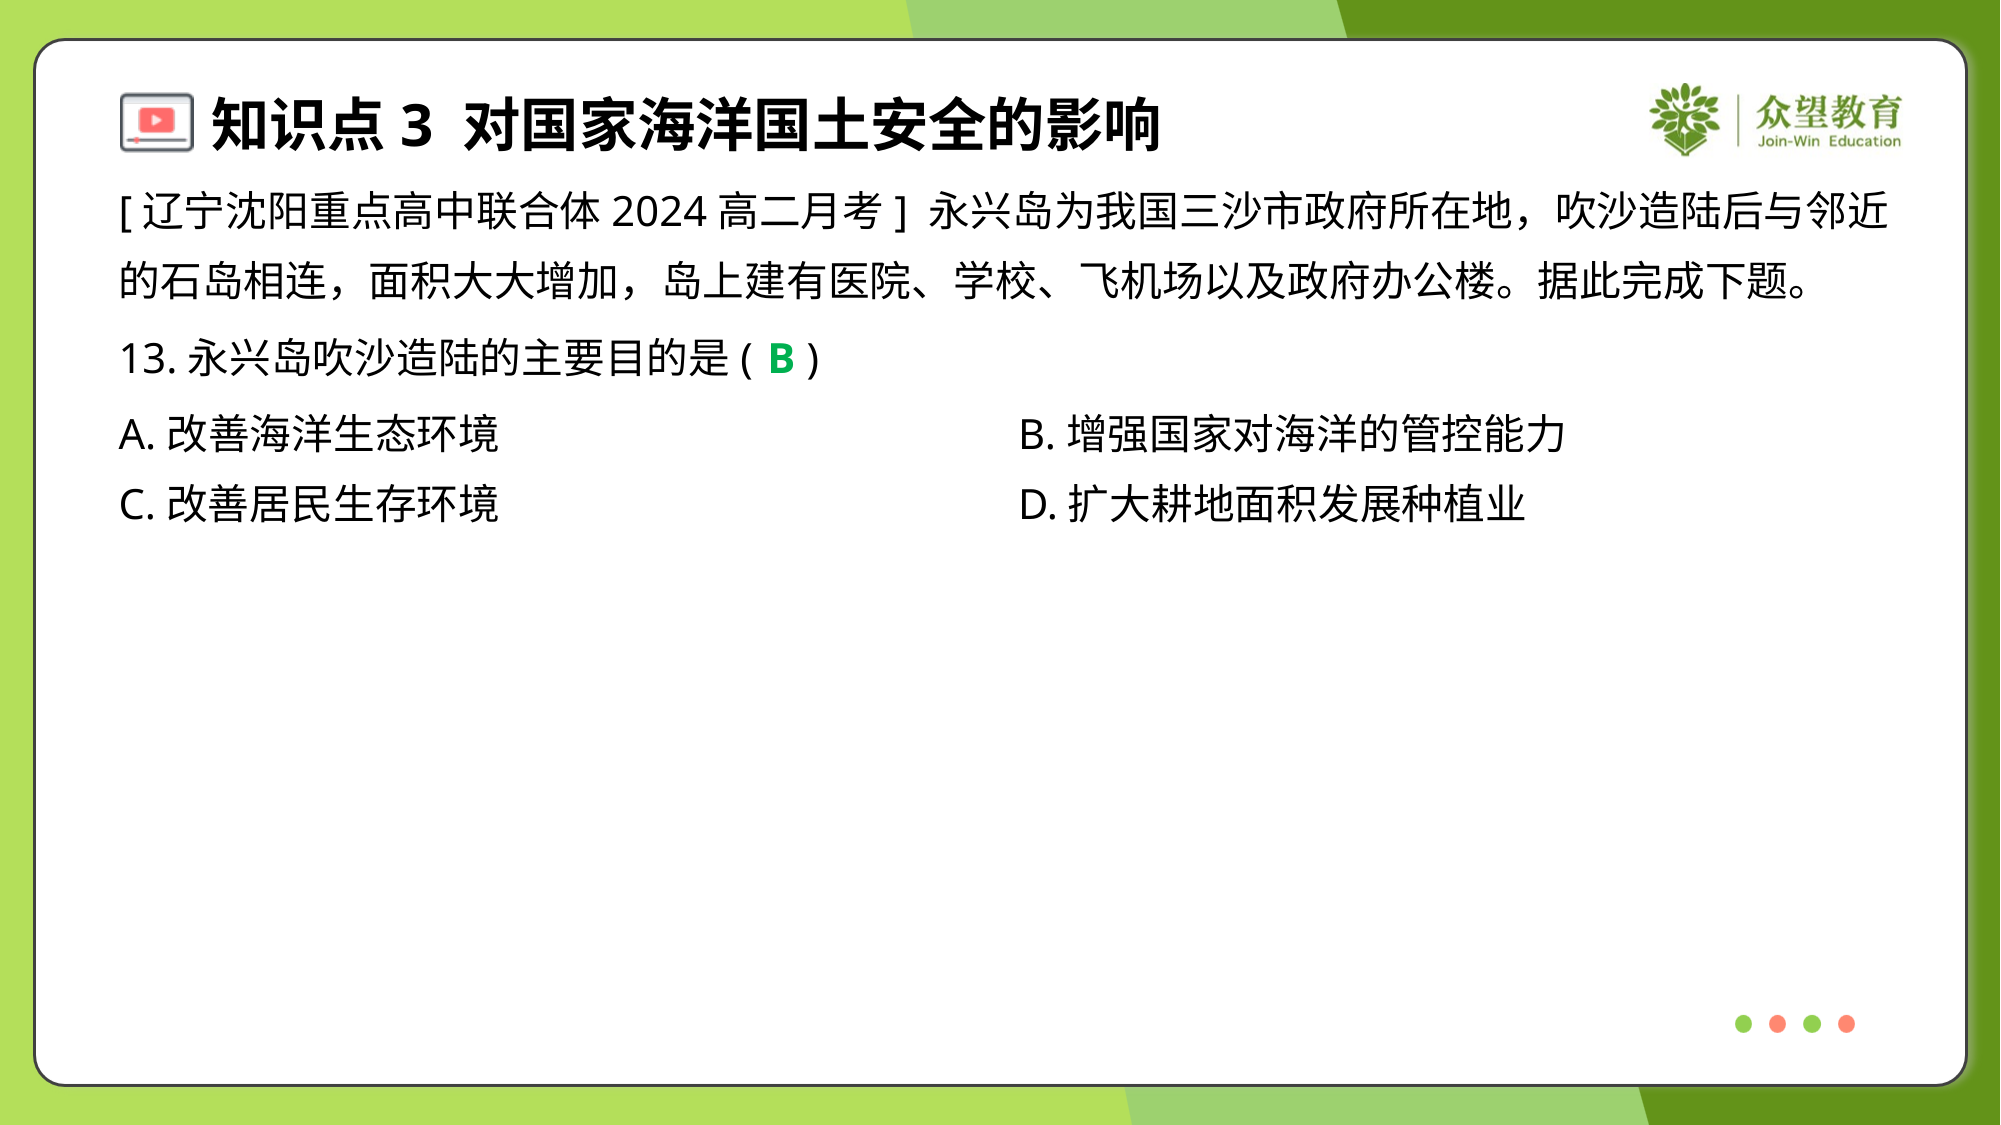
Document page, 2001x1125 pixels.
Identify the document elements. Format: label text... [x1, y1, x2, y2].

text_box 13.永兴岛吹沙造陆的主要目的是( ) [811, 306, 1883, 373]
text_box [辽宁沈阳重点高中联合体2024高二月考] 永兴岛为我国三沙市政府所在地，吹沙造陆后与邻近 的石岛相连，面积大大增加，岛上建有医院、学校、飞机场以及政府办公楼。据此完成下题。 [118, 159, 1883, 298]
text_box 13.永兴岛吹沙造陆的主要目的是( ) [118, 306, 752, 373]
text_box A.改善海洋生态环境 B.增强国家对海洋的管控能力 C.改善居民生存环境 D.扩大耕地面积发展种植业 [118, 382, 1883, 521]
text_box B [752, 306, 811, 374]
picture [0, 0, 2000, 1125]
